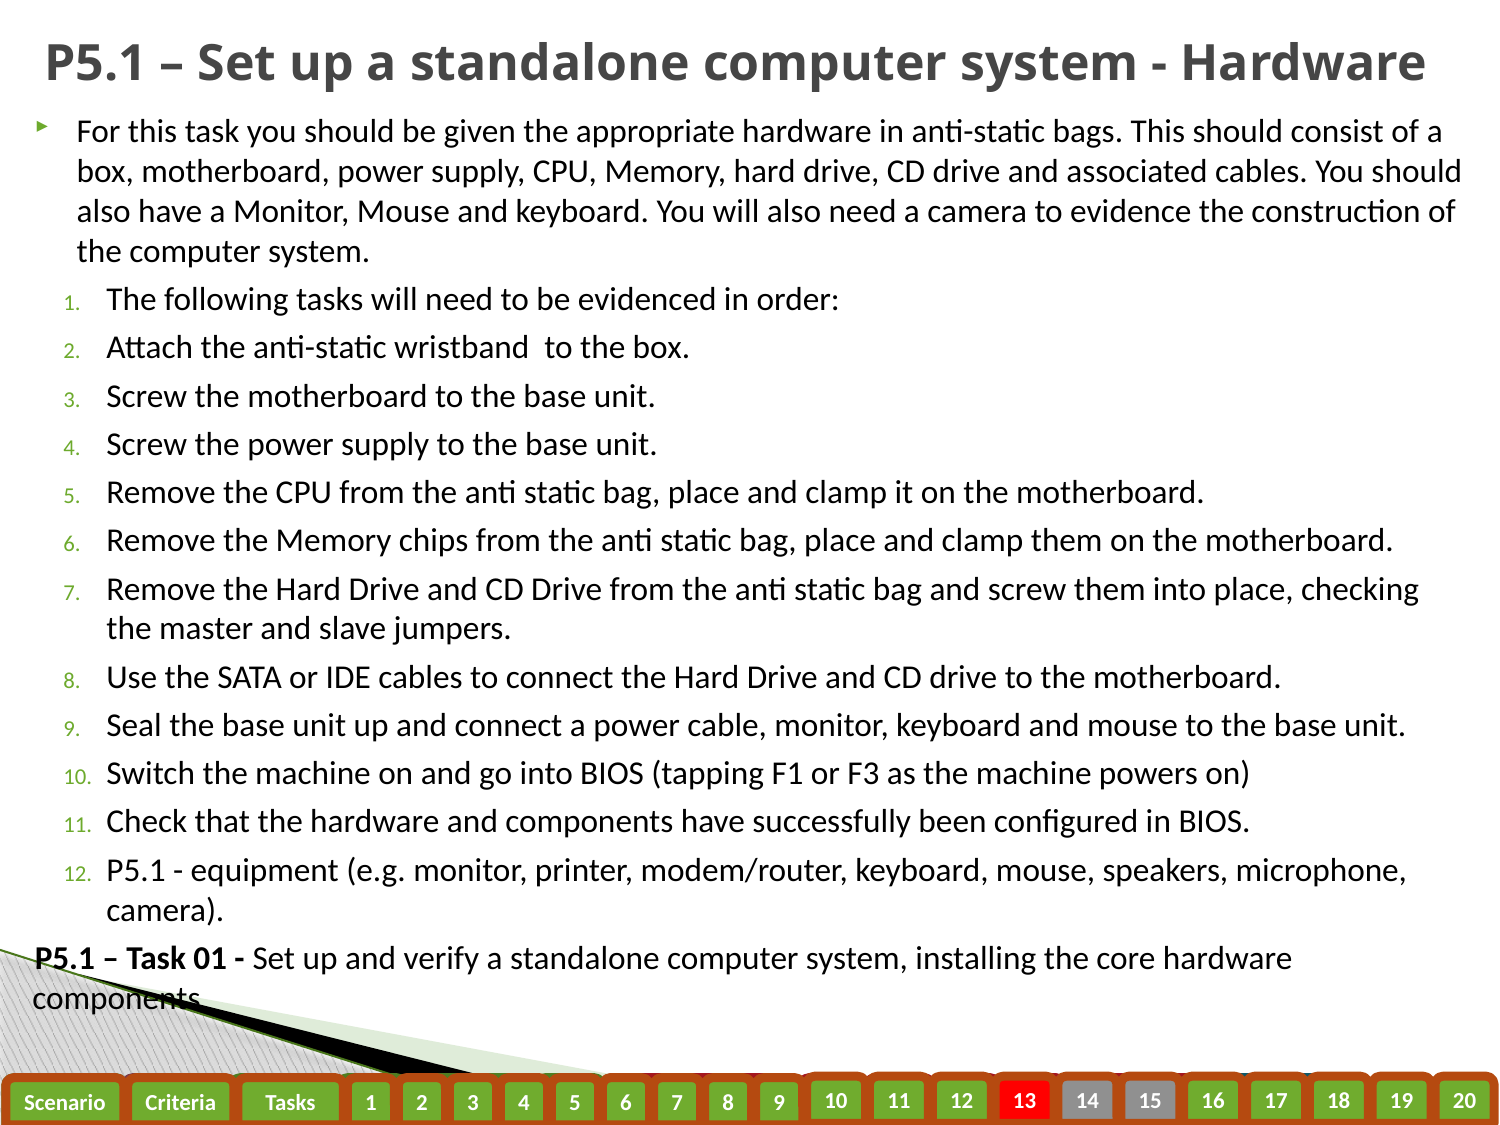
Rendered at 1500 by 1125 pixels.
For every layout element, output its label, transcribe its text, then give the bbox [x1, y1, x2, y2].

list For this task you should be given the appropriate hardware in anti-static bags. This should consist of a box, motherboard, power supply, CPU, Memory, hard drive, CD drive and associated cables. You should also have a Monitor, Mouse and keyboard. You will also need a camera to evidence the construction of the computer system. The following tasks will need to be evidenced in order: Attach the anti-static wristband to the box. Screw the motherboard to the base unit. Screw the power supply to the base unit. Remove the CPU from the anti static bag, place and clamp it on the motherboard. Remove the Memory chips from the anti static bag, place and clamp them on the motherboard. Remove the Hard Drive and CD Drive from the anti static bag and screw them into place, checking the master and slave jumpers. Use the SATA or IDE cables to connect the Hard Drive and CD drive to the motherboard. Seal the base unit up and connect a power cable, monitor, keyboard and mouse to the base unit. Switch the machine on and go into BIOS (tapping F1 or F3 as the machine powers on) Check that the hardware and components have successfully been configured in BIOS. P5.1 - equipment (e.g. monitor, printer, modem/router, keyboard, mouse, speakers, microphone, camera). P5.1 – Task 01 - Set up and verify a standalone computer system, installing the core hardware components [17, 101, 1483, 1047]
title P5.1 – Set up a standalone computer system - Hardware [29, 30, 1463, 90]
